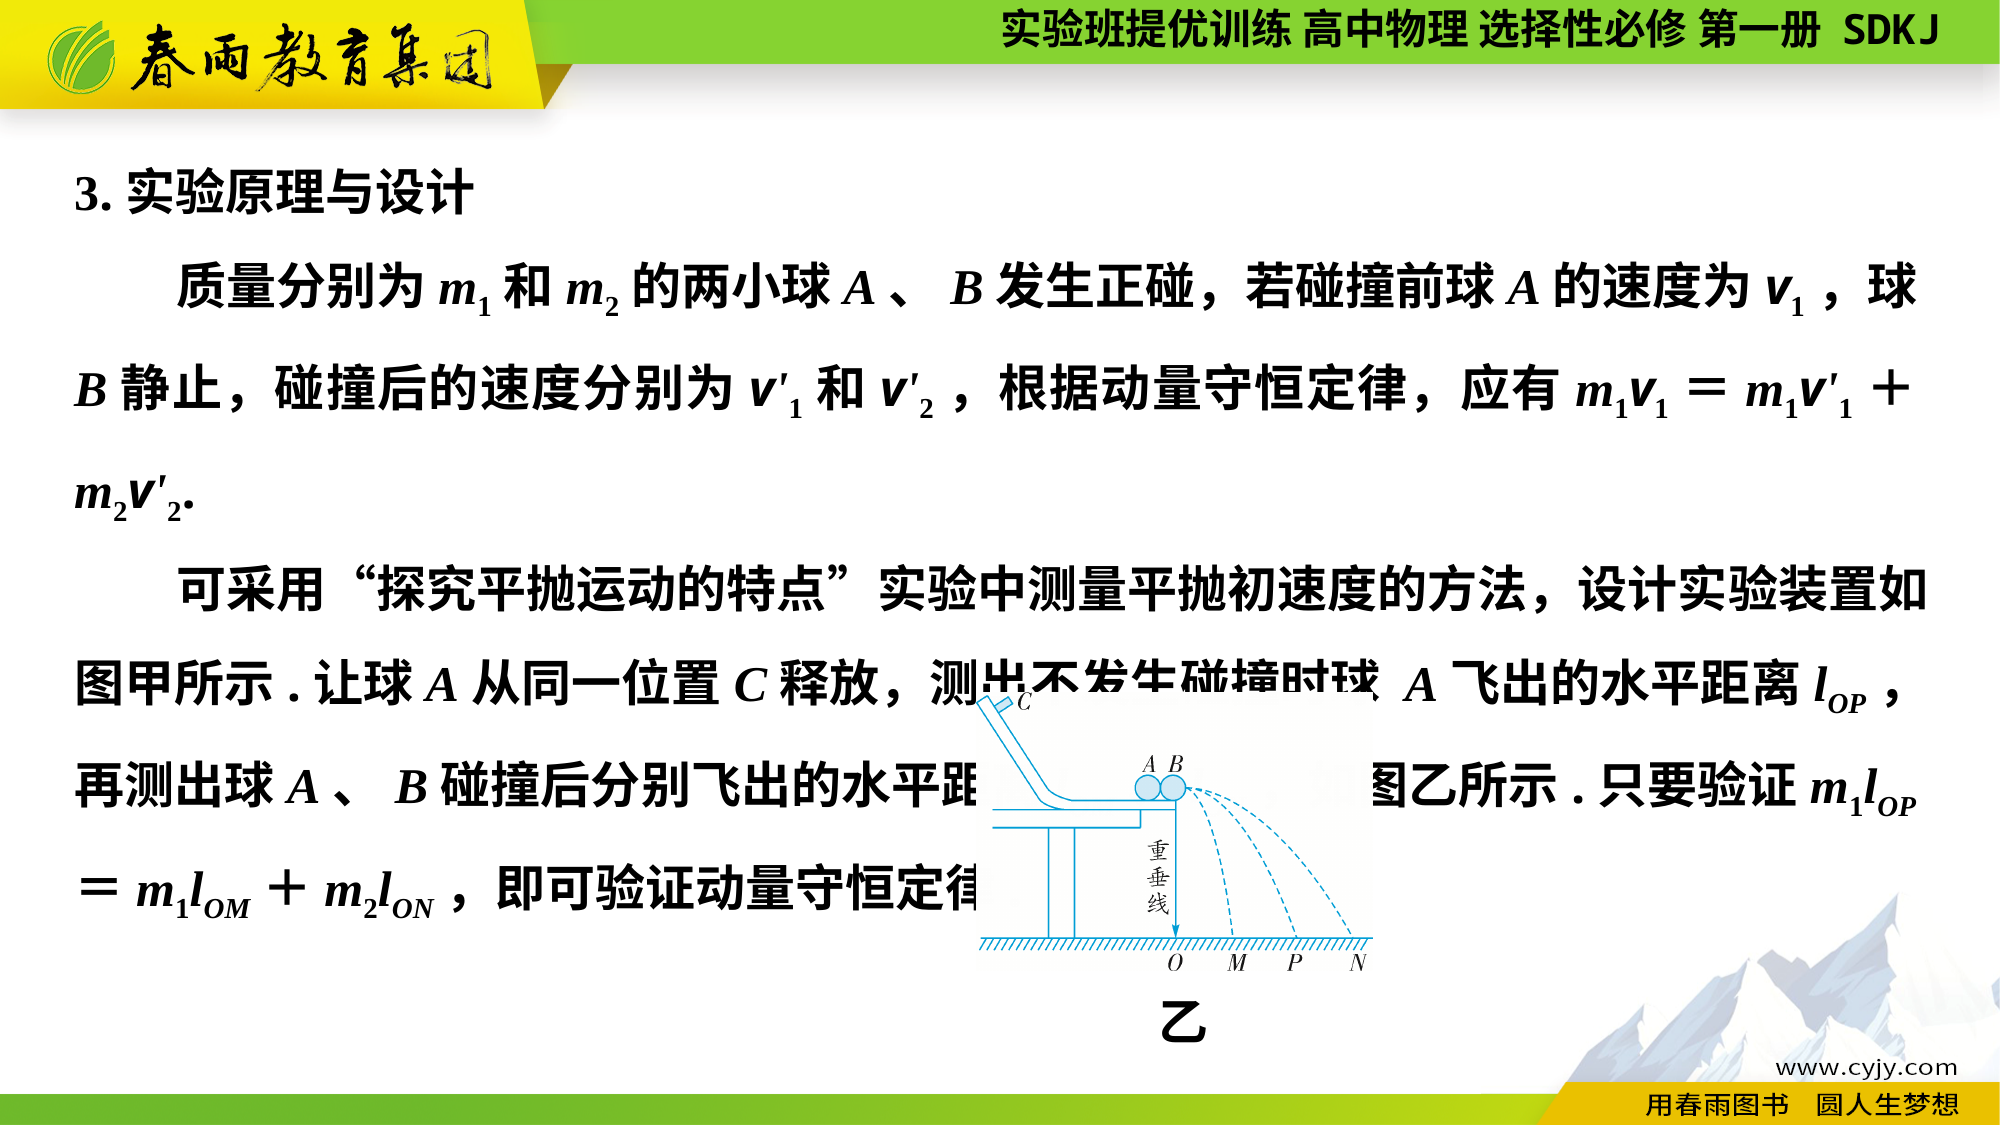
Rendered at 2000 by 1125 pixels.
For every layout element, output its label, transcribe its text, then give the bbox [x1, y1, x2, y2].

list 3.实验原理与设计 质量分别为m1和m2的两小球A、B发生正碰，若碰撞前球A的速度为v1，球B静止，碰撞后的速度分别为v'1和v'2，根据动量守恒定律，应有m1v1＝m1v'1＋m2v'2. 可采用“探究平抛运动的特点”实验中测量平抛初速度的方法，设计实验装置如图甲所示.让球A从同一位置C释放，测出不发生碰撞时球 A飞出的水平距离lOP，再测出球A、B碰撞后分别飞出的水平距离lOM、lON，如图乙所示.只要验证m1lOP＝m1lOM＋m2lON，即可验证动量守恒定律. [59, 122, 1944, 774]
text_box 乙 [1143, 982, 1224, 1058]
picture [0, 0, 2000, 1125]
